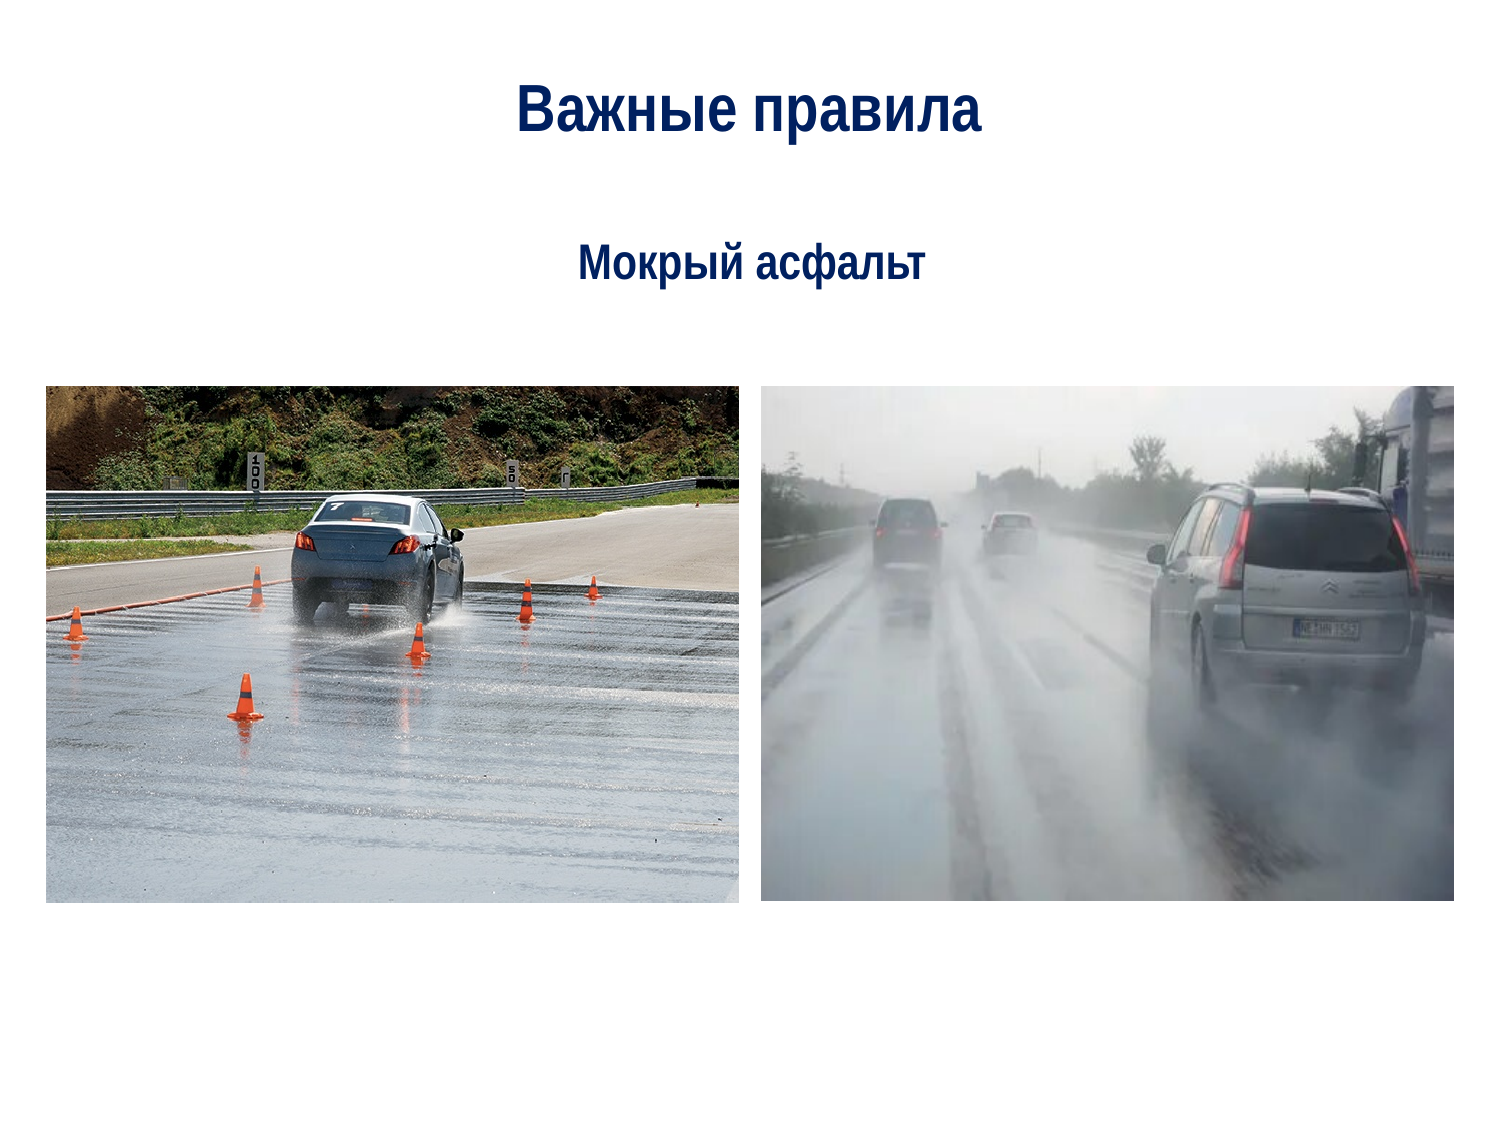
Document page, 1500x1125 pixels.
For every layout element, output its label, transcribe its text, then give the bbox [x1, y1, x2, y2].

title Важные правила [75, 45, 1425, 164]
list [46, 386, 739, 903]
list Мокрый асфальт [75, 199, 1430, 357]
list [761, 386, 1454, 902]
